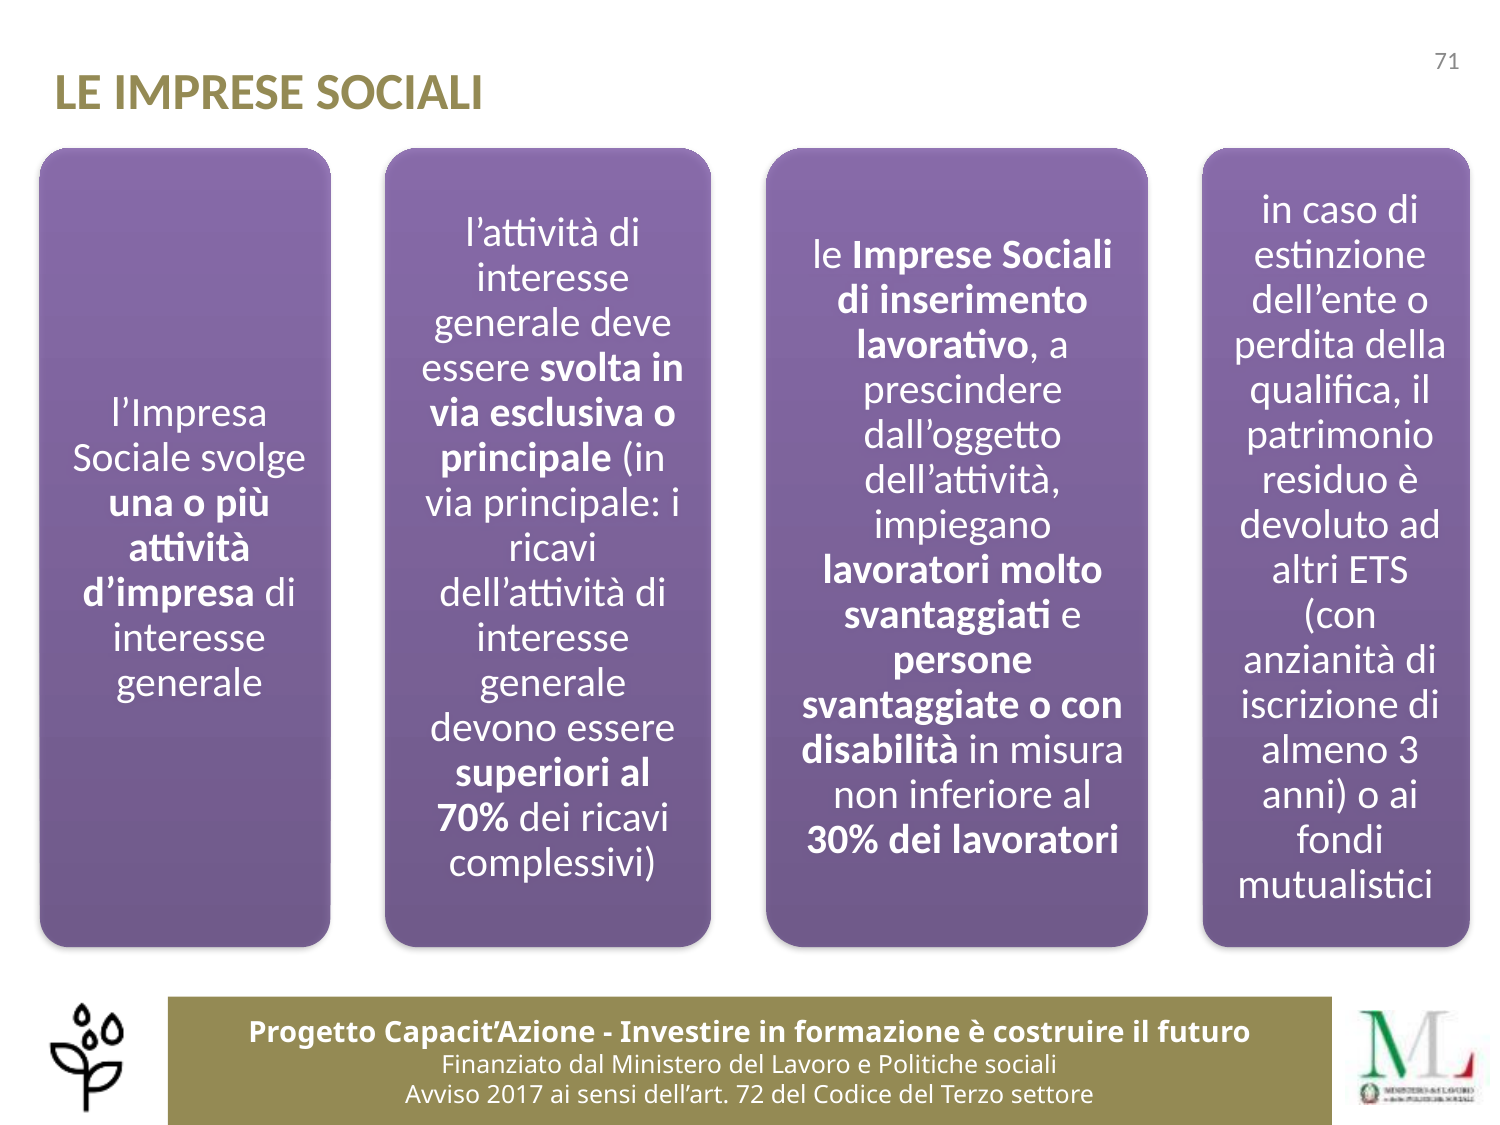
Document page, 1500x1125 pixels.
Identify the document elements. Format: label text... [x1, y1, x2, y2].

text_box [39, 147, 1471, 948]
text_box Progetto Capacit’Azione - Investire in formazione è costruire il futuro Finanziato dal Ministero del Lavoro e Politiche sociali Avviso 2017 ai sensi dell’art. 72 del Codice del Terzo settore [166, 994, 1334, 1125]
picture [1345, 1009, 1491, 1106]
slide_number 71 [1124, 29, 1475, 90]
text_box LE IMPRESE SOCIALI [39, 49, 514, 139]
picture [47, 1002, 129, 1113]
